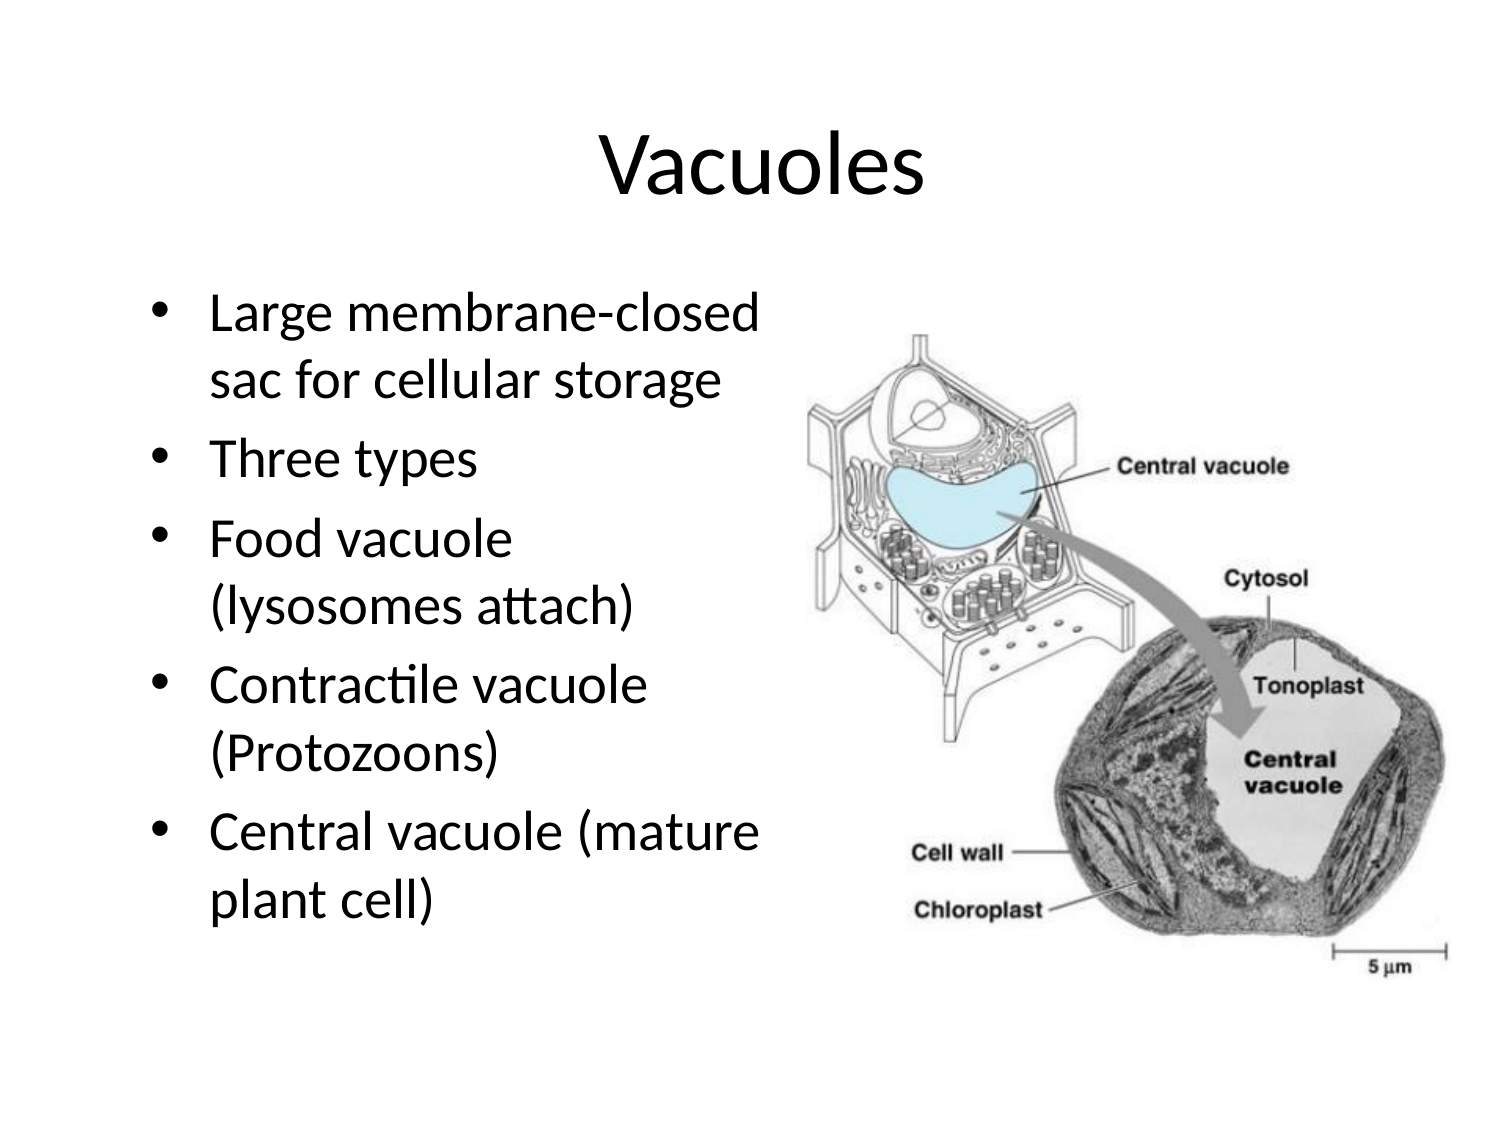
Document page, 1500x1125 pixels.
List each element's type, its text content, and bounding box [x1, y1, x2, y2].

list Large membrane-closed sac for cellular storage Three types Food vacuole (lysosomes attach) Contractile vacuole (Protozoons) Central vacuole (mature plant cell) [135, 267, 780, 955]
title Vacuoles [75, 40, 1451, 275]
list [806, 332, 1452, 980]
